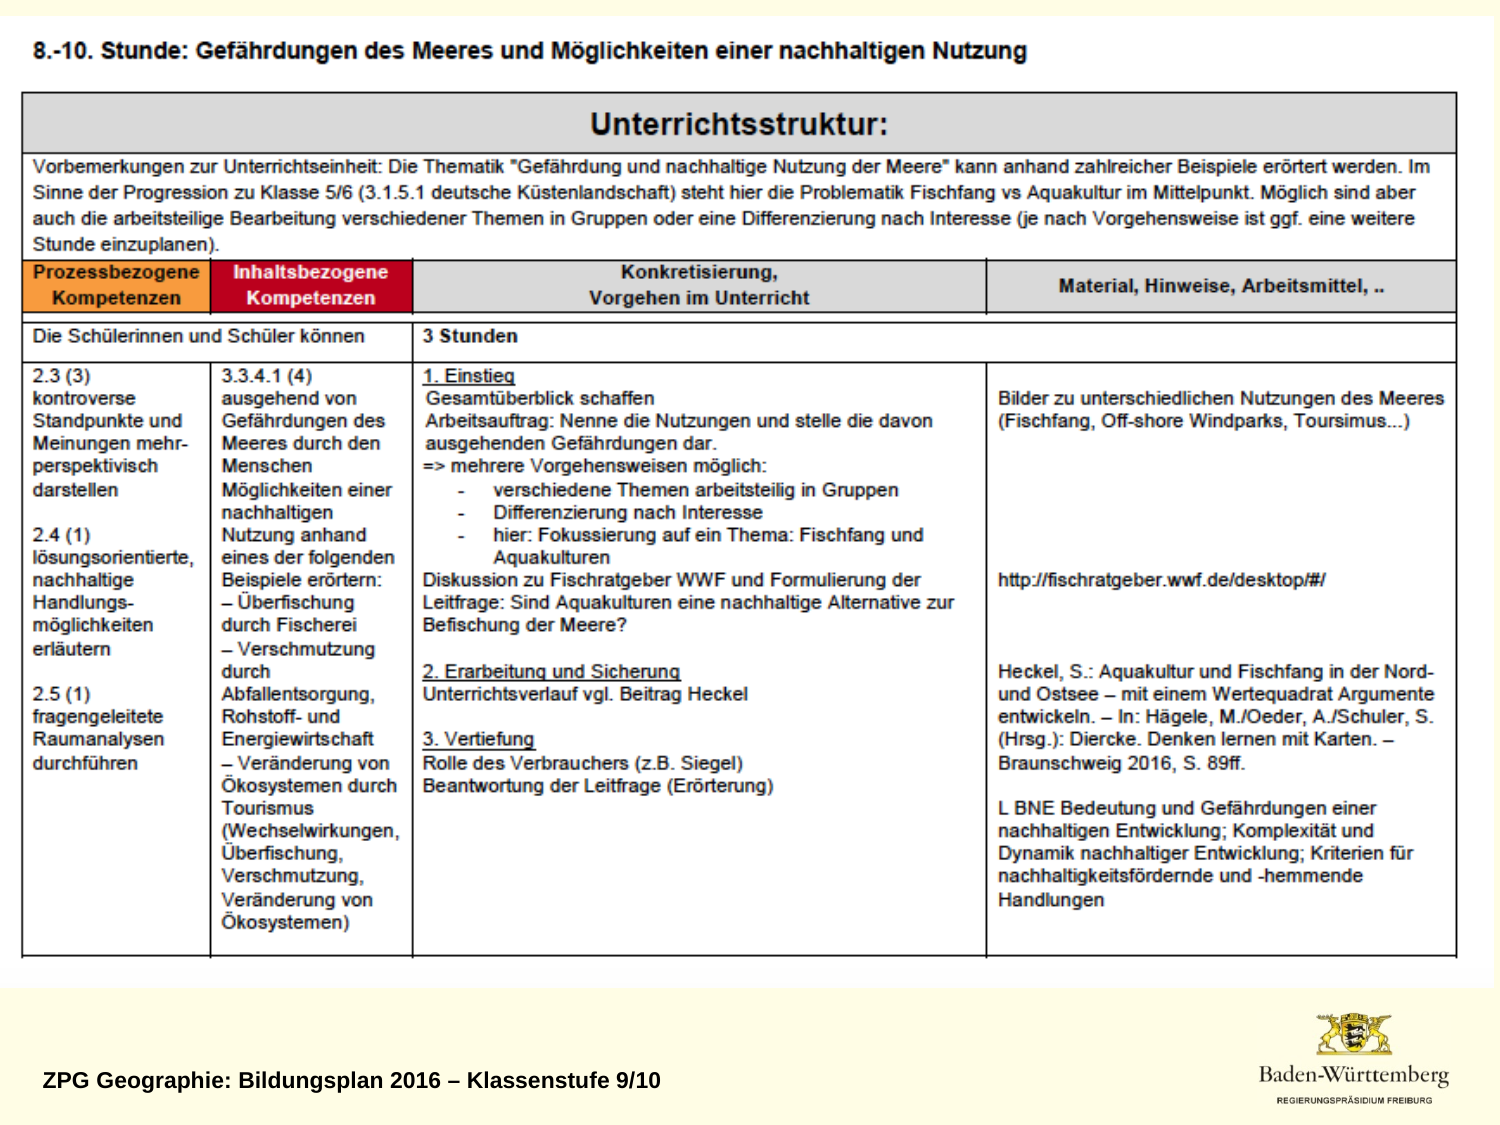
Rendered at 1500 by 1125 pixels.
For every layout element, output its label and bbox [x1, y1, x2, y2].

picture [0, 16, 1495, 988]
picture [1257, 1011, 1451, 1106]
